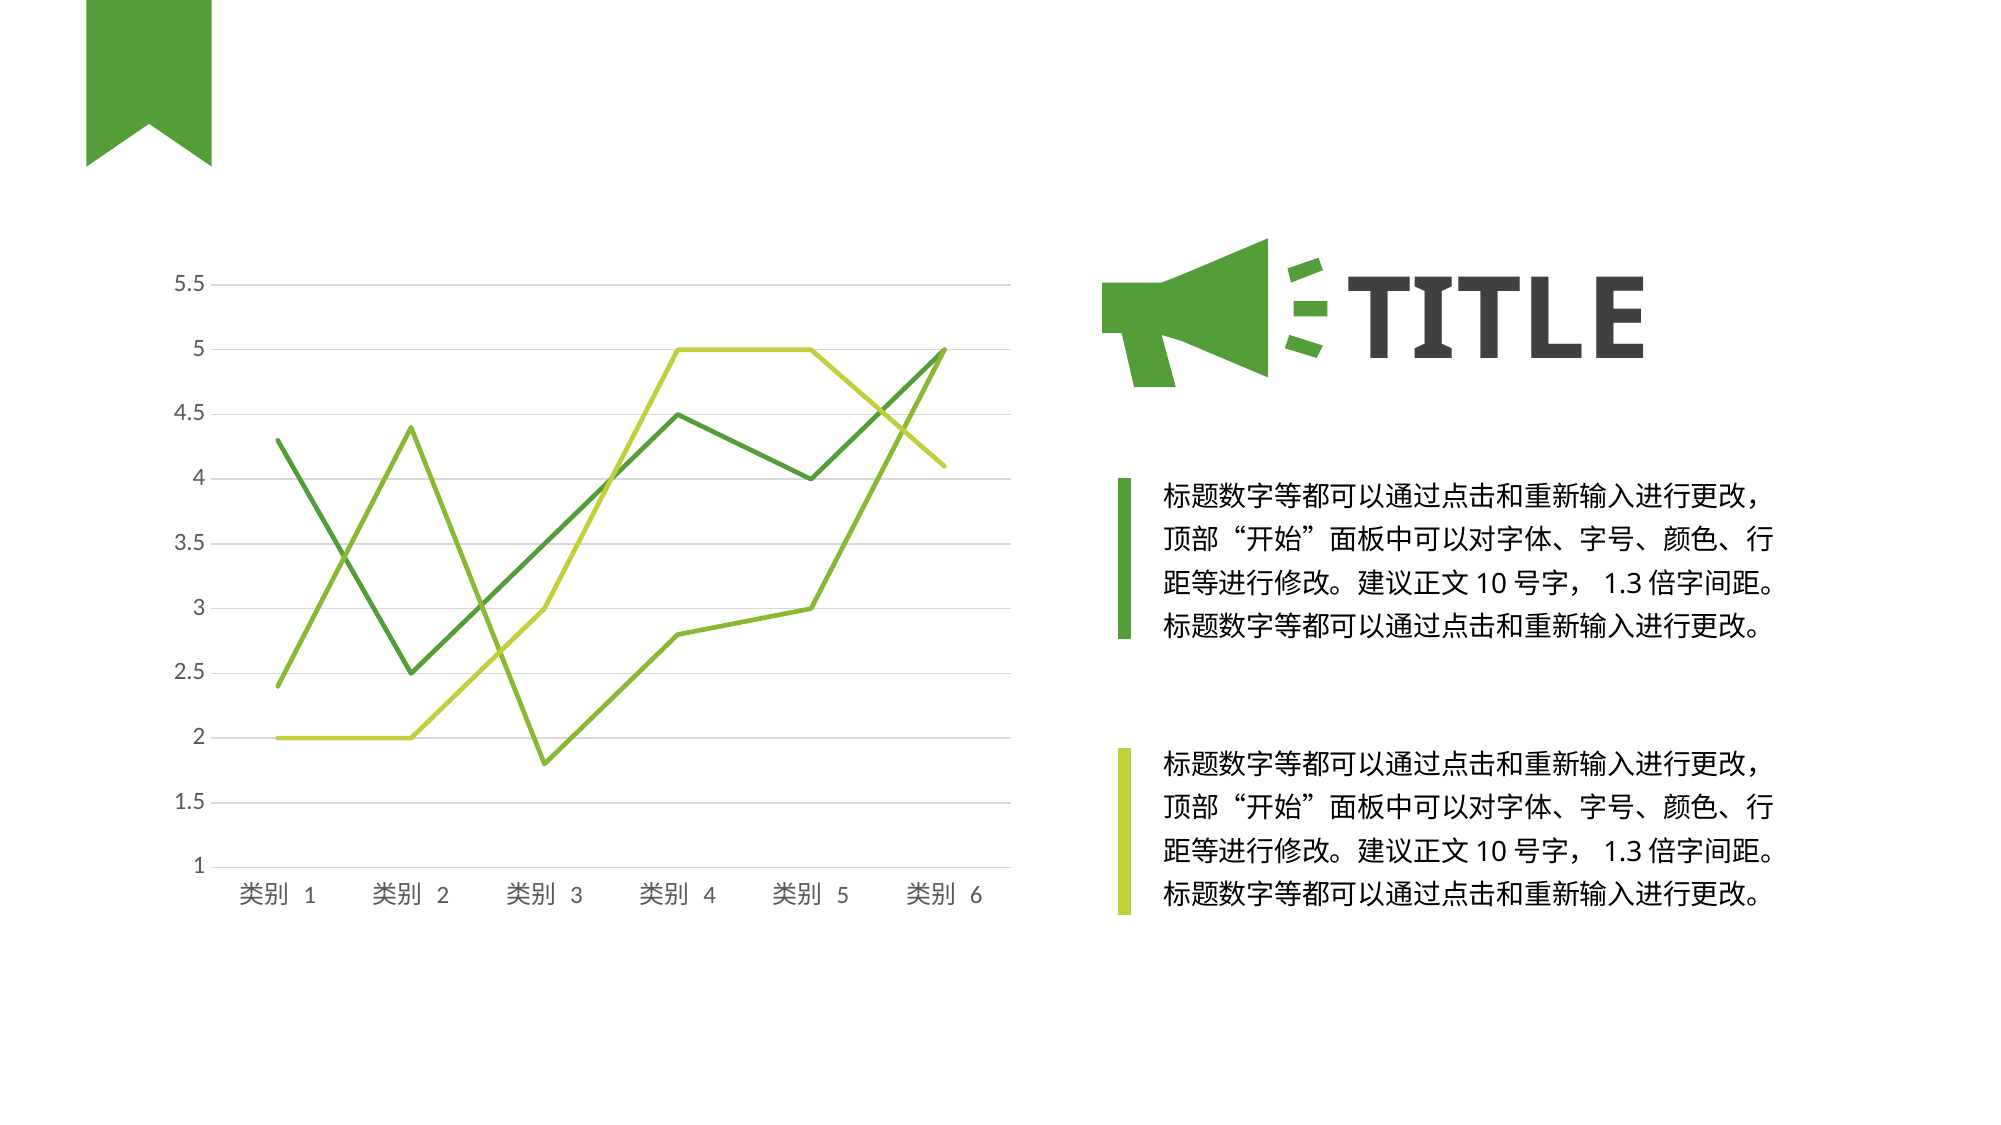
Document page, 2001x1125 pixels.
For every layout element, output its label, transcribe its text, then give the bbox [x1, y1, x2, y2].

text_box TITLE [1331, 237, 1665, 389]
text_box [1284, 334, 1323, 358]
text_box [1102, 238, 1268, 388]
text_box 标题数字等都可以通过点击和重新输入进行更改，顶部“开始”面板中可以对字体、字号、颜色、行距等进行修改。建议正文10号字，1.3倍字间距。标题数字等都可以通过点击和重新输入进行更改。 [1148, 729, 1814, 918]
text_box [1293, 301, 1328, 317]
text_box [1287, 257, 1323, 283]
chart [156, 259, 1029, 925]
text_box 标题数字等都可以通过点击和重新输入进行更改，顶部“开始”面板中可以对字体、字号、颜色、行距等进行修改。建议正文10号字，1.3倍字间距。标题数字等都可以通过点击和重新输入进行更改。 [1148, 461, 1814, 650]
